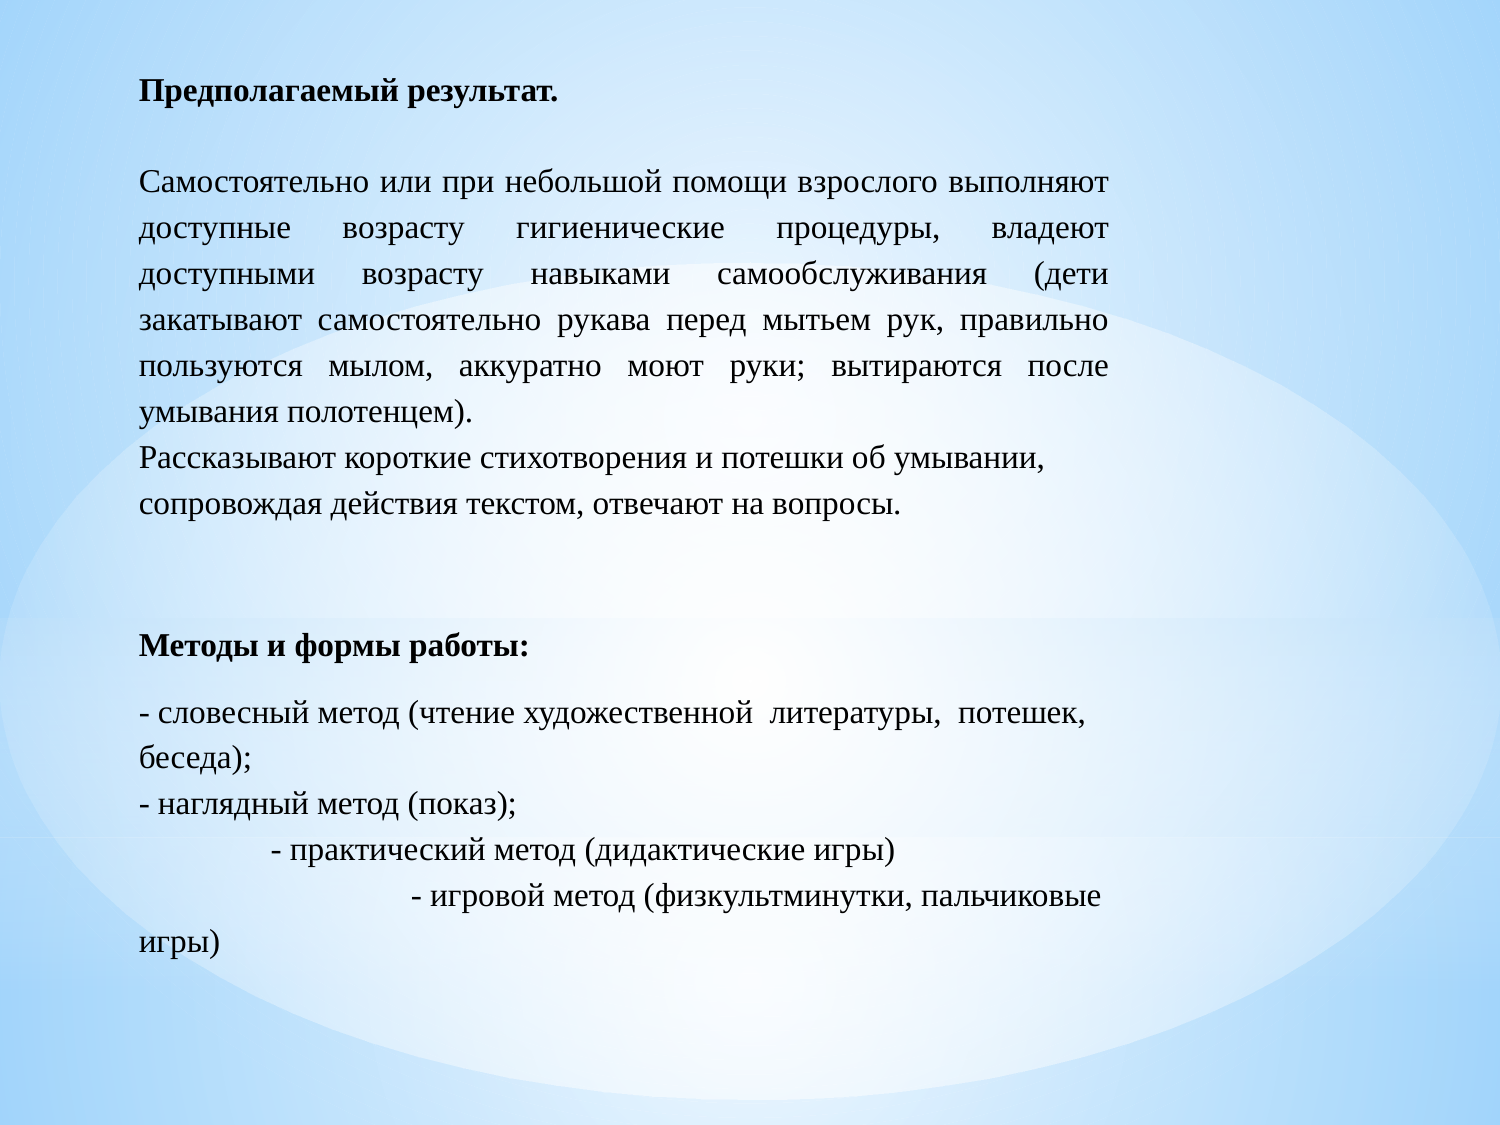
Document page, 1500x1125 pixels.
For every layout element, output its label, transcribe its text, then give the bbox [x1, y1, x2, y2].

text_box Методы и формы работы: - словесный метод (чтение художественной литературы, потешек, беседа); - наглядный метод (показ); - практический метод (дидактические игры) - игровой метод (физкультминутки, пальчиковые игры) [123, 609, 1125, 967]
text_box Предполагаемый результат. Самостоятельно или при небольшой помощи взрослого выполняют доступные возрасту гигиенические процедуры, владеют доступными возрасту навыками самообслуживания (дети закатывают самостоятельно рукава перед мытьем рук, правильно пользуются мылом, аккуратно моют руки; вытираются после умывания полотенцем). Рассказывают короткие стихотворения и потешки об умывании, сопровождая действия текстом, отвечают на вопросы. [123, 54, 1125, 529]
